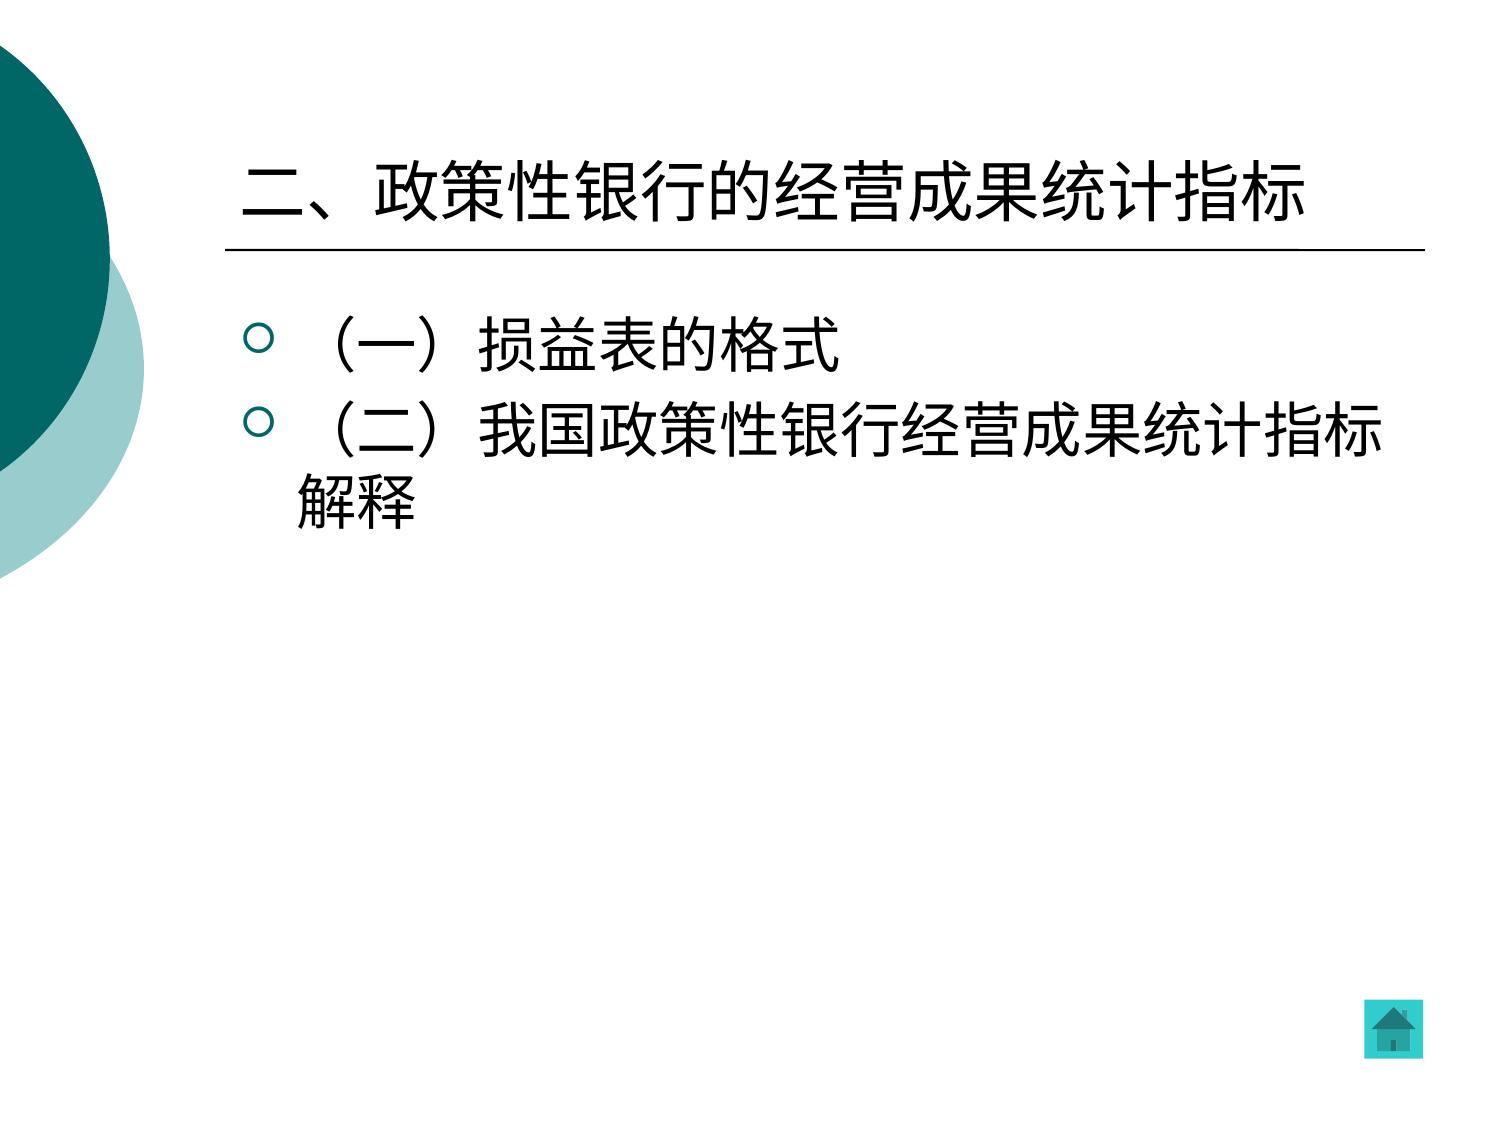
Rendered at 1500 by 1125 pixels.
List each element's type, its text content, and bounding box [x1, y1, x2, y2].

list （一）损益表的格式 （二）我国政策性银行经营成果统计指标解释 [224, 299, 1425, 975]
title 二、政策性银行的经营成果统计指标 [224, 49, 1425, 238]
text_box [1364, 999, 1424, 1059]
